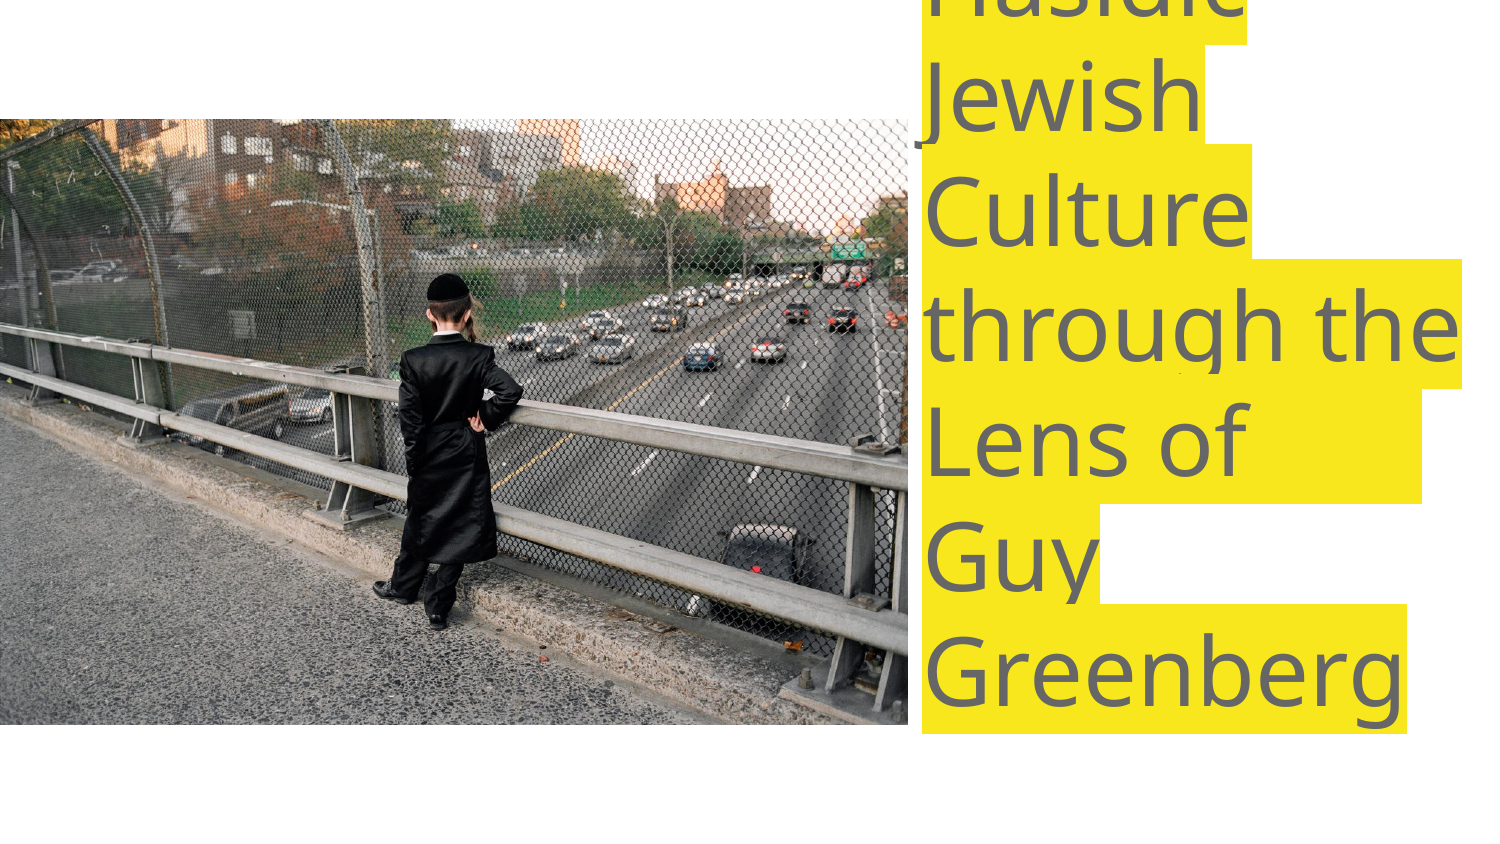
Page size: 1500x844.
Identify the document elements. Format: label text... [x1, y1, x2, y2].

picture [0, 119, 908, 725]
title Hasidic Jewish Culture through the Lens of Guy Greenberg [907, 172, 1478, 741]
